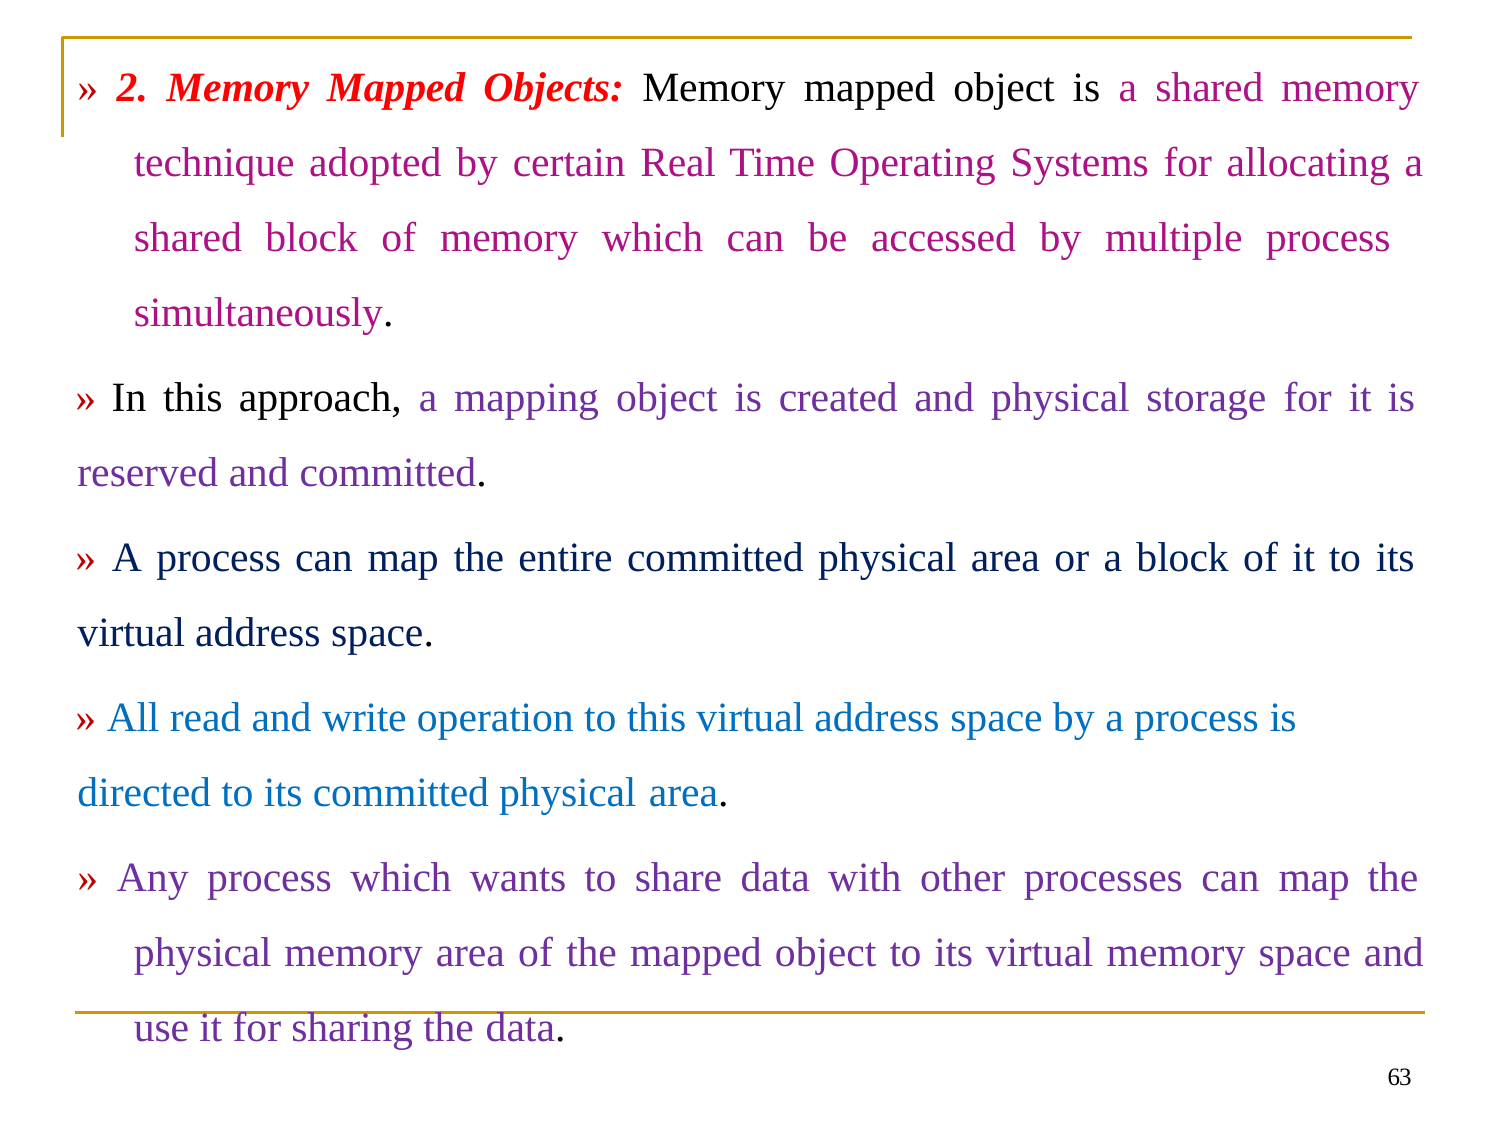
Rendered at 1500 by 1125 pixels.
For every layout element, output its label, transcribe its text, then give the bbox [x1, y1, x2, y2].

text_box » 2. Memory Mapped Objects: Memory mapped object is a shared memory technique adopted by certain Real Time Operating Systems for allocating a shared block of memory which can be accessed by multiple process simultaneously. » In this approach, a mapping object is created and physical storage for it is reserved and committed. » A process can map the entire committed physical area or a block of it to its virtual address space. » All read and write operation to this virtual address space by a process is directed to its committed physical area. » Any process which wants to share data with other processes can map the physical memory area of the mapped object to its virtual memory space and use it for sharing the data. [75, 32, 1439, 1050]
slide_number 63 [1381, 1061, 1417, 1125]
